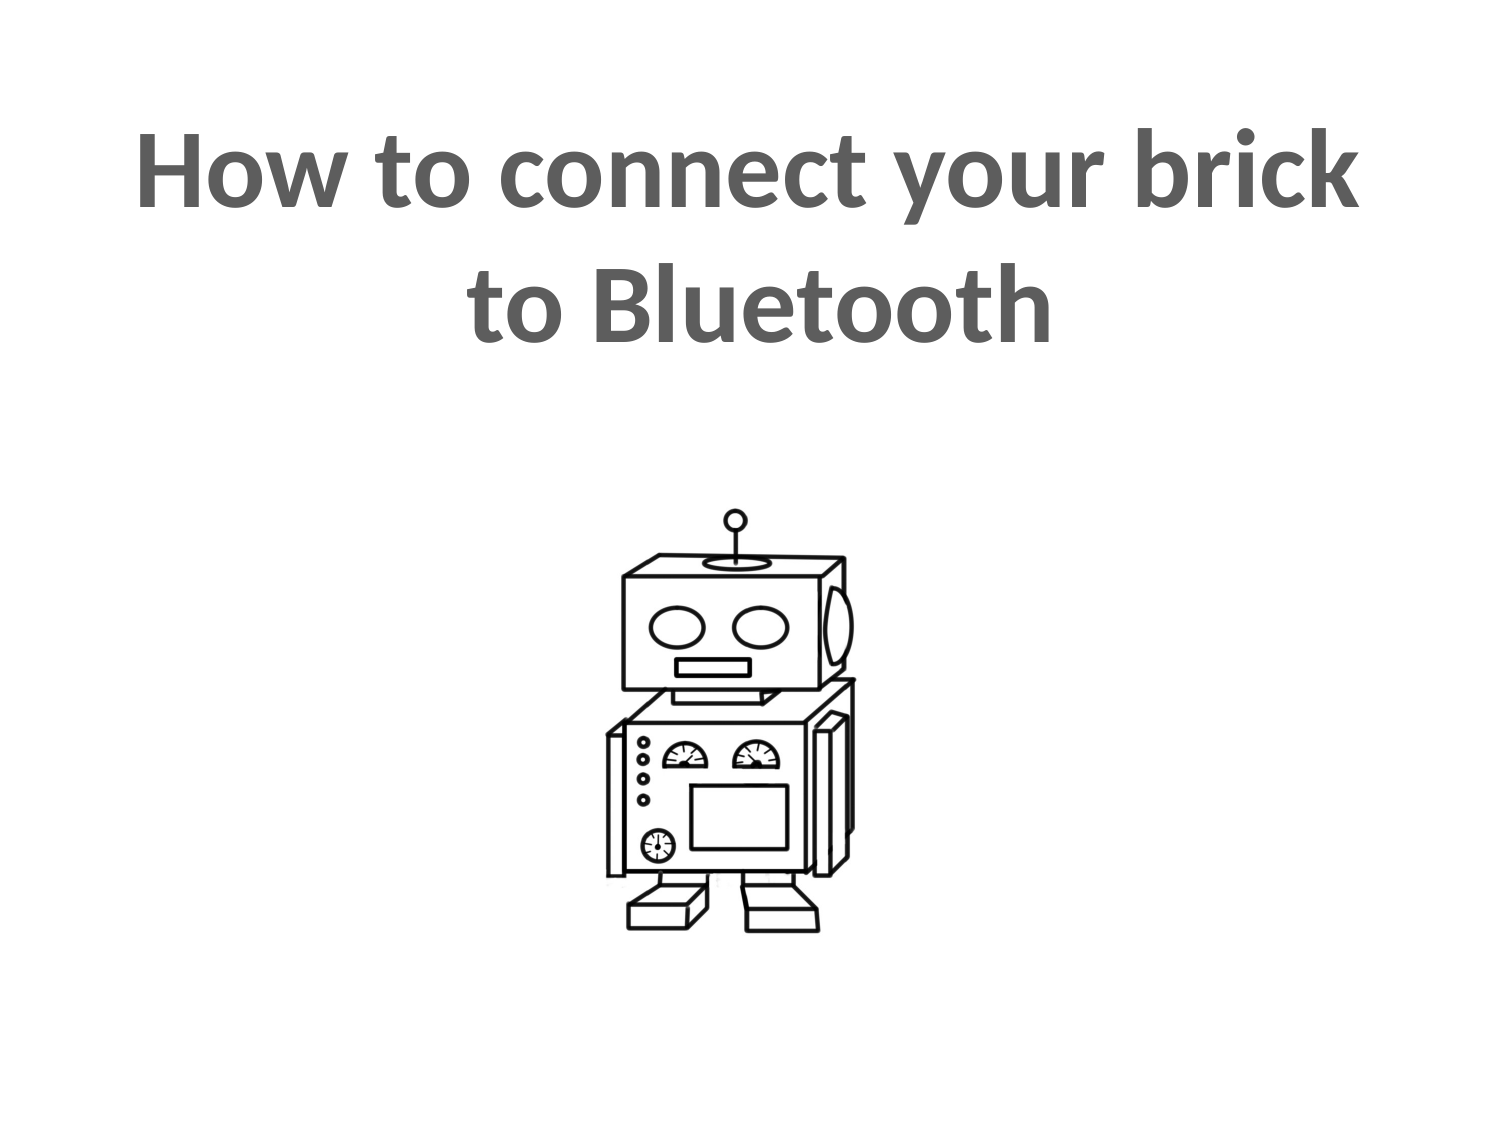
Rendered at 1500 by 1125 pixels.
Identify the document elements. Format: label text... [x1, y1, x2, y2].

picture [549, 499, 944, 1010]
text_box How to connect your brick to Bluetooth [119, 87, 1403, 373]
